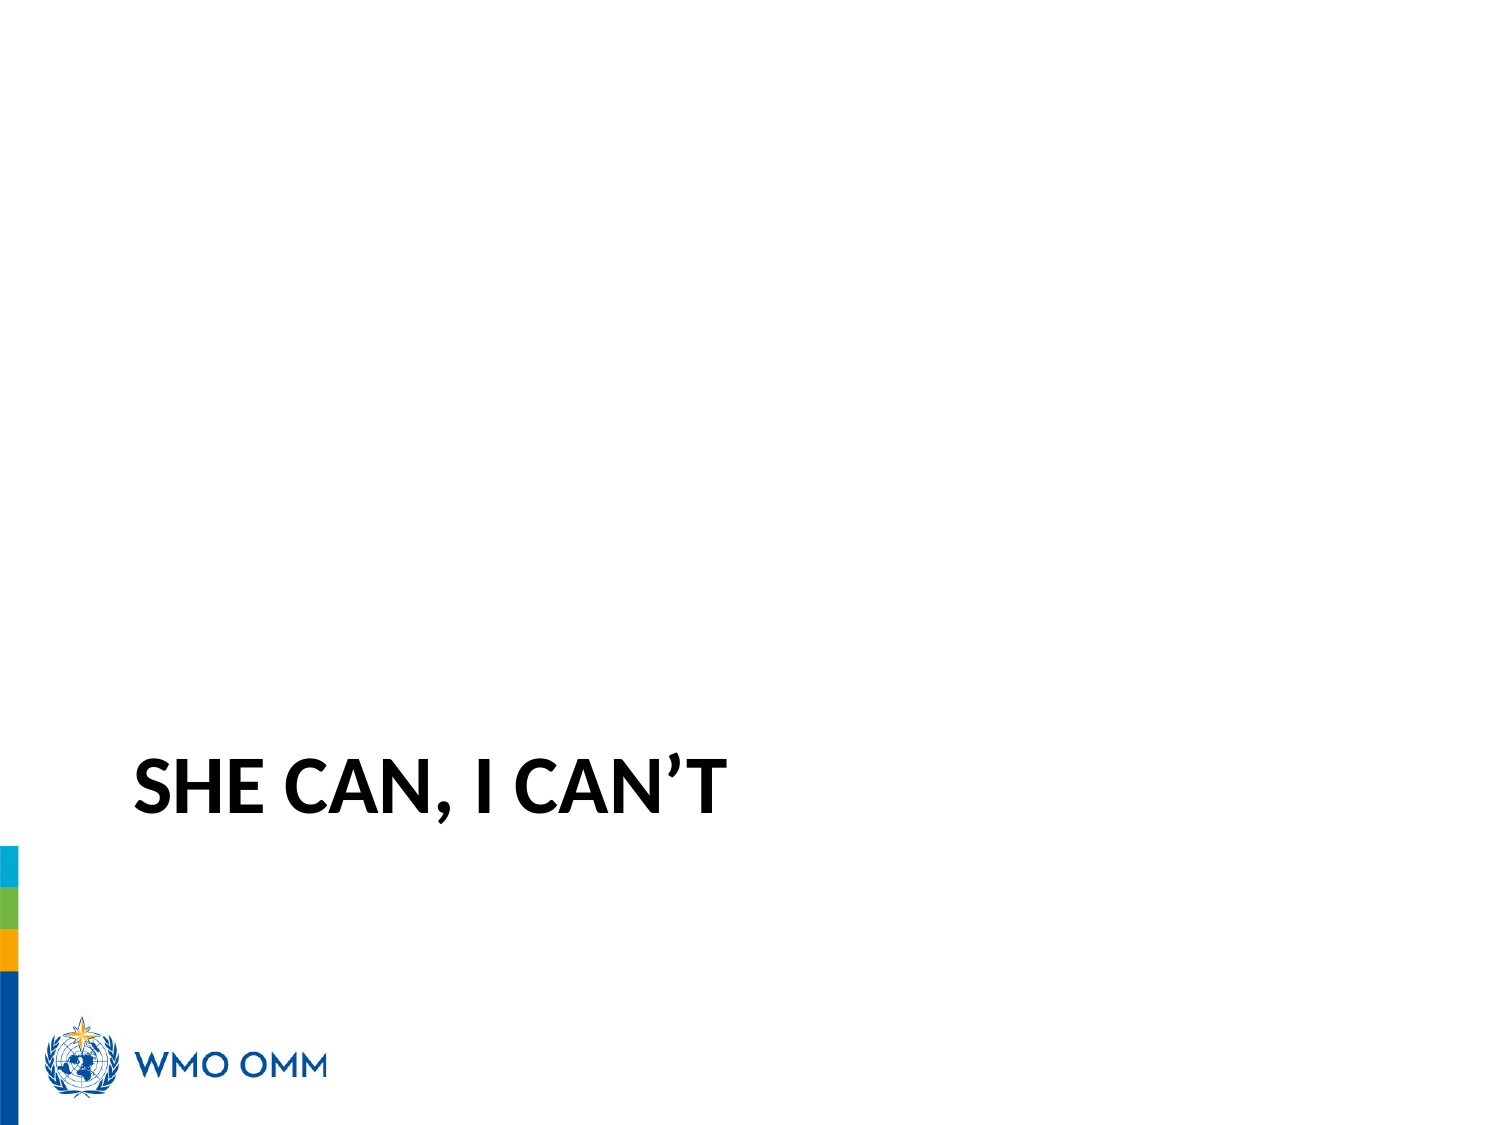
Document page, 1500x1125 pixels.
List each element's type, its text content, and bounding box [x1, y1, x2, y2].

title She can, I can’t [118, 722, 1394, 947]
picture [0, 845, 327, 1125]
